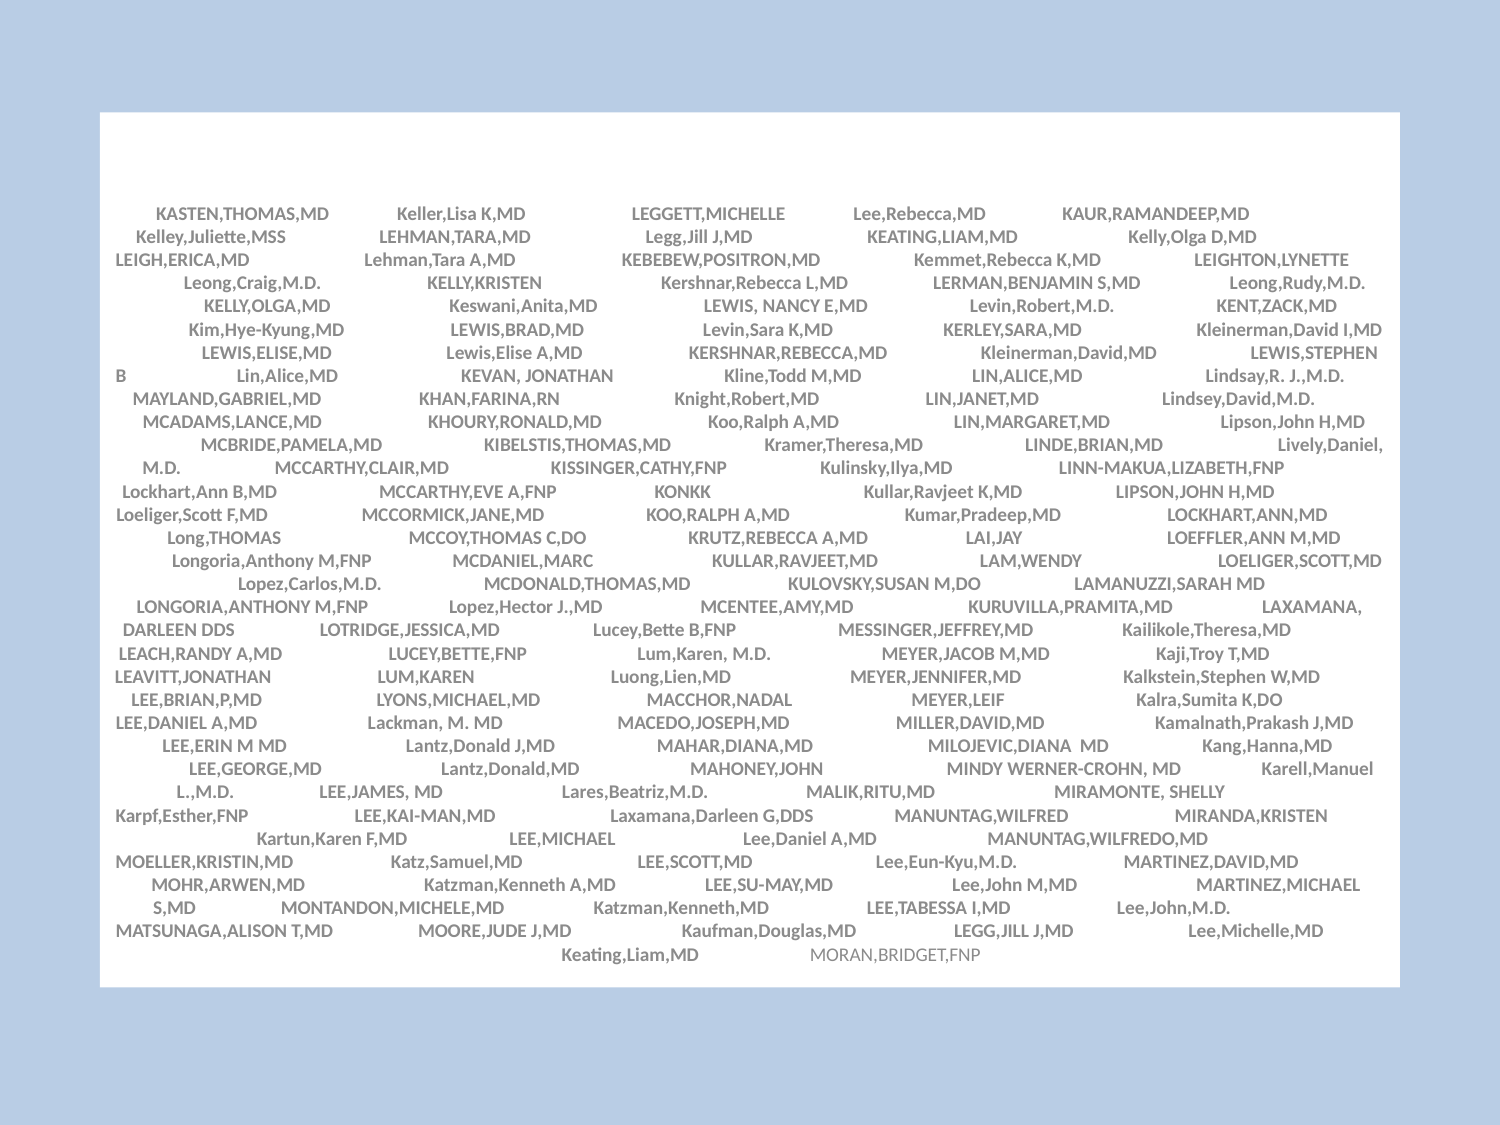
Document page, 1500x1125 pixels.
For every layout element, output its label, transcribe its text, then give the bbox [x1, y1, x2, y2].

subtitle KASTEN,THOMAS,MD Keller,Lisa K,MD LEGGETT,MICHELLE Lee,Rebecca,MD KAUR,RAMANDEEP,MD Kelley,Juliette,MSS LEHMAN,TARA,MD Legg,Jill J,MD KEATING,LIAM,MD Kelly,Olga D,MD LEIGH,ERICA,MD Lehman,Tara A,MD KEBEBEW,POSITRON,MD Kemmet,Rebecca K,MD LEIGHTON,LYNETTE Leong,Craig,M.D. KELLY,KRISTEN Kershnar,Rebecca L,MD LERMAN,BENJAMIN S,MD Leong,Rudy,M.D. KELLY,OLGA,MD Keswani,Anita,MD LEWIS, NANCY E,MD Levin,Robert,M.D. KENT,ZACK,MD Kim,Hye-Kyung,MD LEWIS,BRAD,MD Levin,Sara K,MD KERLEY,SARA,MD Kleinerman,David I,MD LEWIS,ELISE,MD Lewis,Elise A,MD KERSHNAR,REBECCA,MD Kleinerman,David,MD LEWIS,STEPHEN B Lin,Alice,MD KEVAN, JONATHAN Kline,Todd M,MD LIN,ALICE,MD Lindsay,R. J.,M.D. MAYLAND,GABRIEL,MD KHAN,FARINA,RN Knight,Robert,MD LIN,JANET,MD Lindsey,David,M.D. MCADAMS,LANCE,MD KHOURY,RONALD,MD Koo,Ralph A,MD LIN,MARGARET,MD Lipson,John H,MD MCBRIDE,PAMELA,MD KIBELSTIS,THOMAS,MD Kramer,Theresa,MD LINDE,BRIAN,MD Lively,Daniel, M.D. MCCARTHY,CLAIR,MD KISSINGER,CATHY,FNP Kulinsky,Ilya,MD LINN-MAKUA,LIZABETH,FNP Lockhart,Ann B,MD MCCARTHY,EVE A,FNP KONKK Kullar,Ravjeet K,MD LIPSON,JOHN H,MD Loeliger,Scott F,MD MCCORMICK,JANE,MD KOO,RALPH A,MD Kumar,Pradeep,MD LOCKHART,ANN,MD Long,THOMAS MCCOY,THOMAS C,DO KRUTZ,REBECCA A,MD LAI,JAY LOEFFLER,ANN M,MD Longoria,Anthony M,FNP MCDANIEL,MARC KULLAR,RAVJEET,MD LAM,WENDY LOELIGER,SCOTT,MD Lopez,Carlos,M.D. MCDONALD,THOMAS,MD KULOVSKY,SUSAN M,DO LAMANUZZI,SARAH MD LONGORIA,ANTHONY M,FNP Lopez,Hector J.,MD MCENTEE,AMY,MD KURUVILLA,PRAMITA,MD LAXAMANA, DARLEEN DDS LOTRIDGE,JESSICA,MD Lucey,Bette B,FNP MESSINGER,JEFFREY,MD Kailikole,Theresa,MD LEACH,RANDY A,MD LUCEY,BETTE,FNP Lum,Karen, M.D. MEYER,JACOB M,MD Kaji,Troy T,MD LEAVITT,JONATHAN LUM,KAREN Luong,Lien,MD MEYER,JENNIFER,MD Kalkstein,Stephen W,MD LEE,BRIAN,P,MD LYONS,MICHAEL,MD MACCHOR,NADAL MEYER,LEIF Kalra,Sumita K,DO LEE,DANIEL A,MD Lackman, M. MD MACEDO,JOSEPH,MD MILLER,DAVID,MD Kamalnath,Prakash J,MD LEE,ERIN M MD Lantz,Donald J,MD MAHAR,DIANA,MD MILOJEVIC,DIANA MD Kang,Hanna,MD LEE,GEORGE,MD Lantz,Donald,MD MAHONEY,JOHN MINDY WERNER-CROHN, MD Karell,Manuel L.,M.D. LEE,JAMES, MD Lares,Beatriz,M.D. MALIK,RITU,MD MIRAMONTE, SHELLY Karpf,Esther,FNP LEE,KAI-MAN,MD Laxamana,Darleen G,DDS MANUNTAG,WILFRED MIRANDA,KRISTEN Kartun,Karen F,MD LEE,MICHAEL Lee,Daniel A,MD MANUNTAG,WILFREDO,MD MOELLER,KRISTIN,MD Katz,Samuel,MD LEE,SCOTT,MD Lee,Eun-Kyu,M.D. MARTINEZ,DAVID,MD MOHR,ARWEN,MD Katzman,Kenneth A,MD LEE,SU-MAY,MD Lee,John M,MD MARTINEZ,MICHAEL S,MD MONTANDON,MICHELE,MD Katzman,Kenneth,MD LEE,TABESSA I,MD Lee,John,M.D. MATSUNAGA,ALISON T,MD MOORE,JUDE J,MD Kaufman,Douglas,MD LEGG,JILL J,MD Lee,Michelle,MD Keating,Liam,MD MORAN,BRIDGET,FNP [99, 112, 1400, 988]
